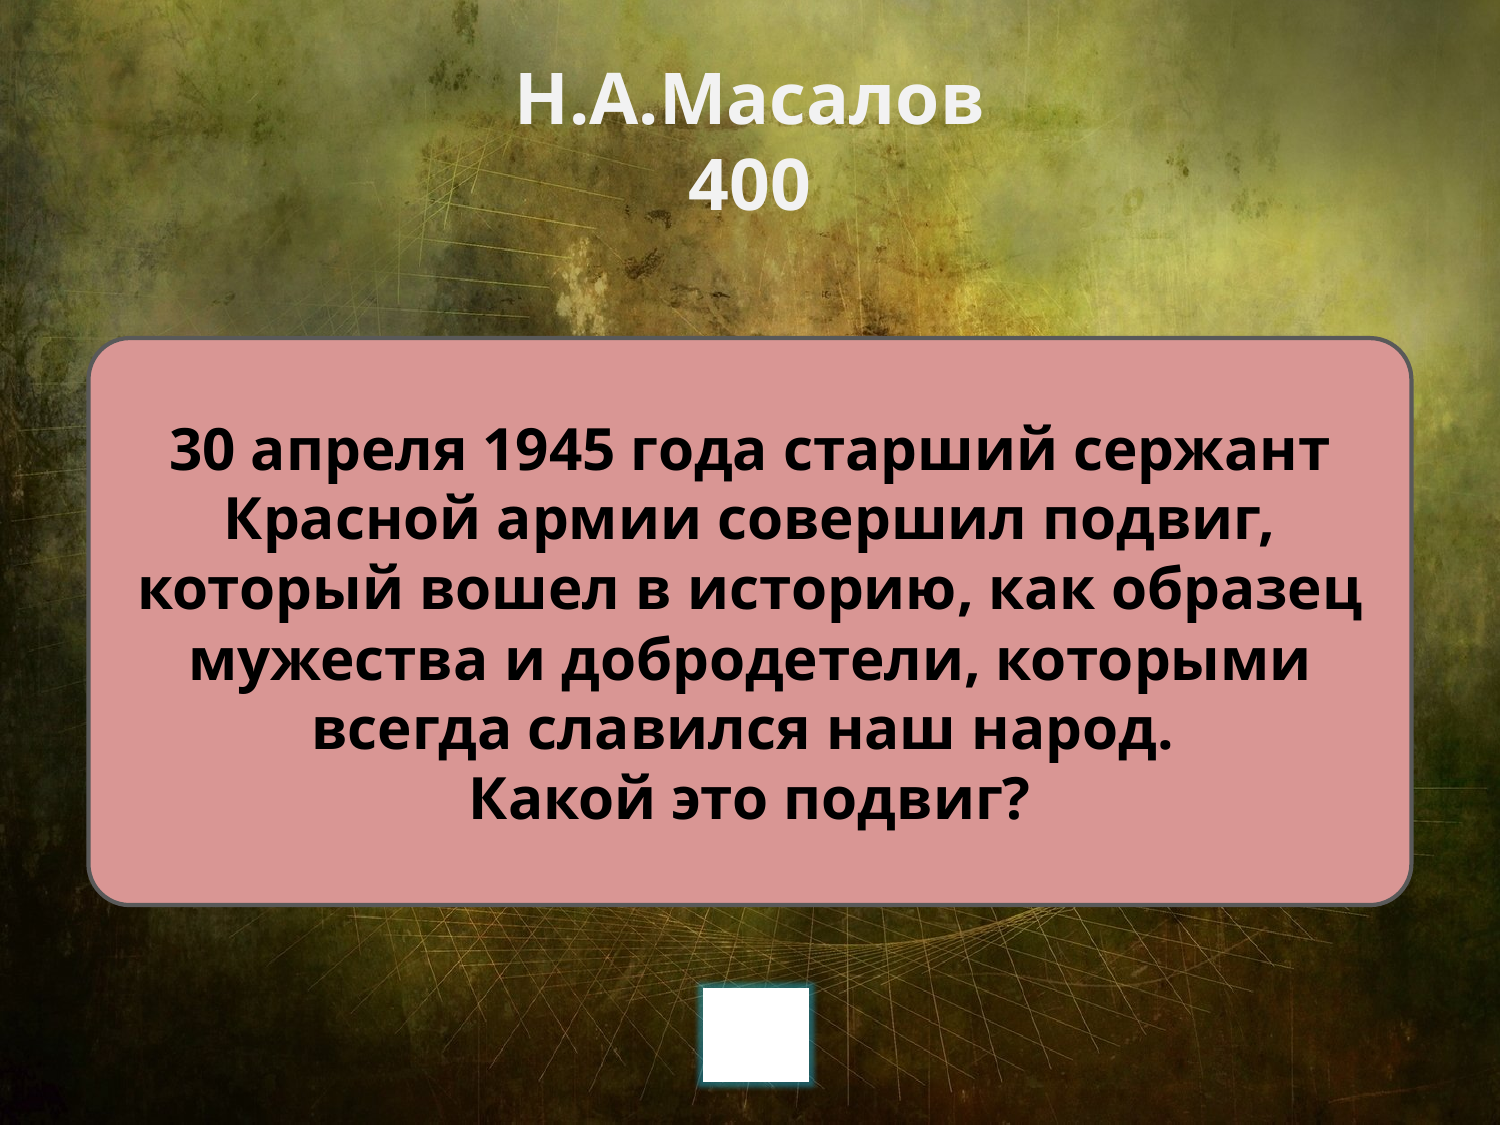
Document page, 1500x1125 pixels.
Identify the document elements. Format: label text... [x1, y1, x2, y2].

text_box 30 апреля 1945 года старший сержант Красной армии совершил подвиг, который вошел в историю, как образец мужества и добродетели, которыми всегда славился наш народ. Какой это подвиг? [86, 335, 1414, 908]
text_box [701, 986, 811, 1084]
title Н.А.Масалов 400 [75, 45, 1425, 233]
picture [0, 0, 1500, 1125]
